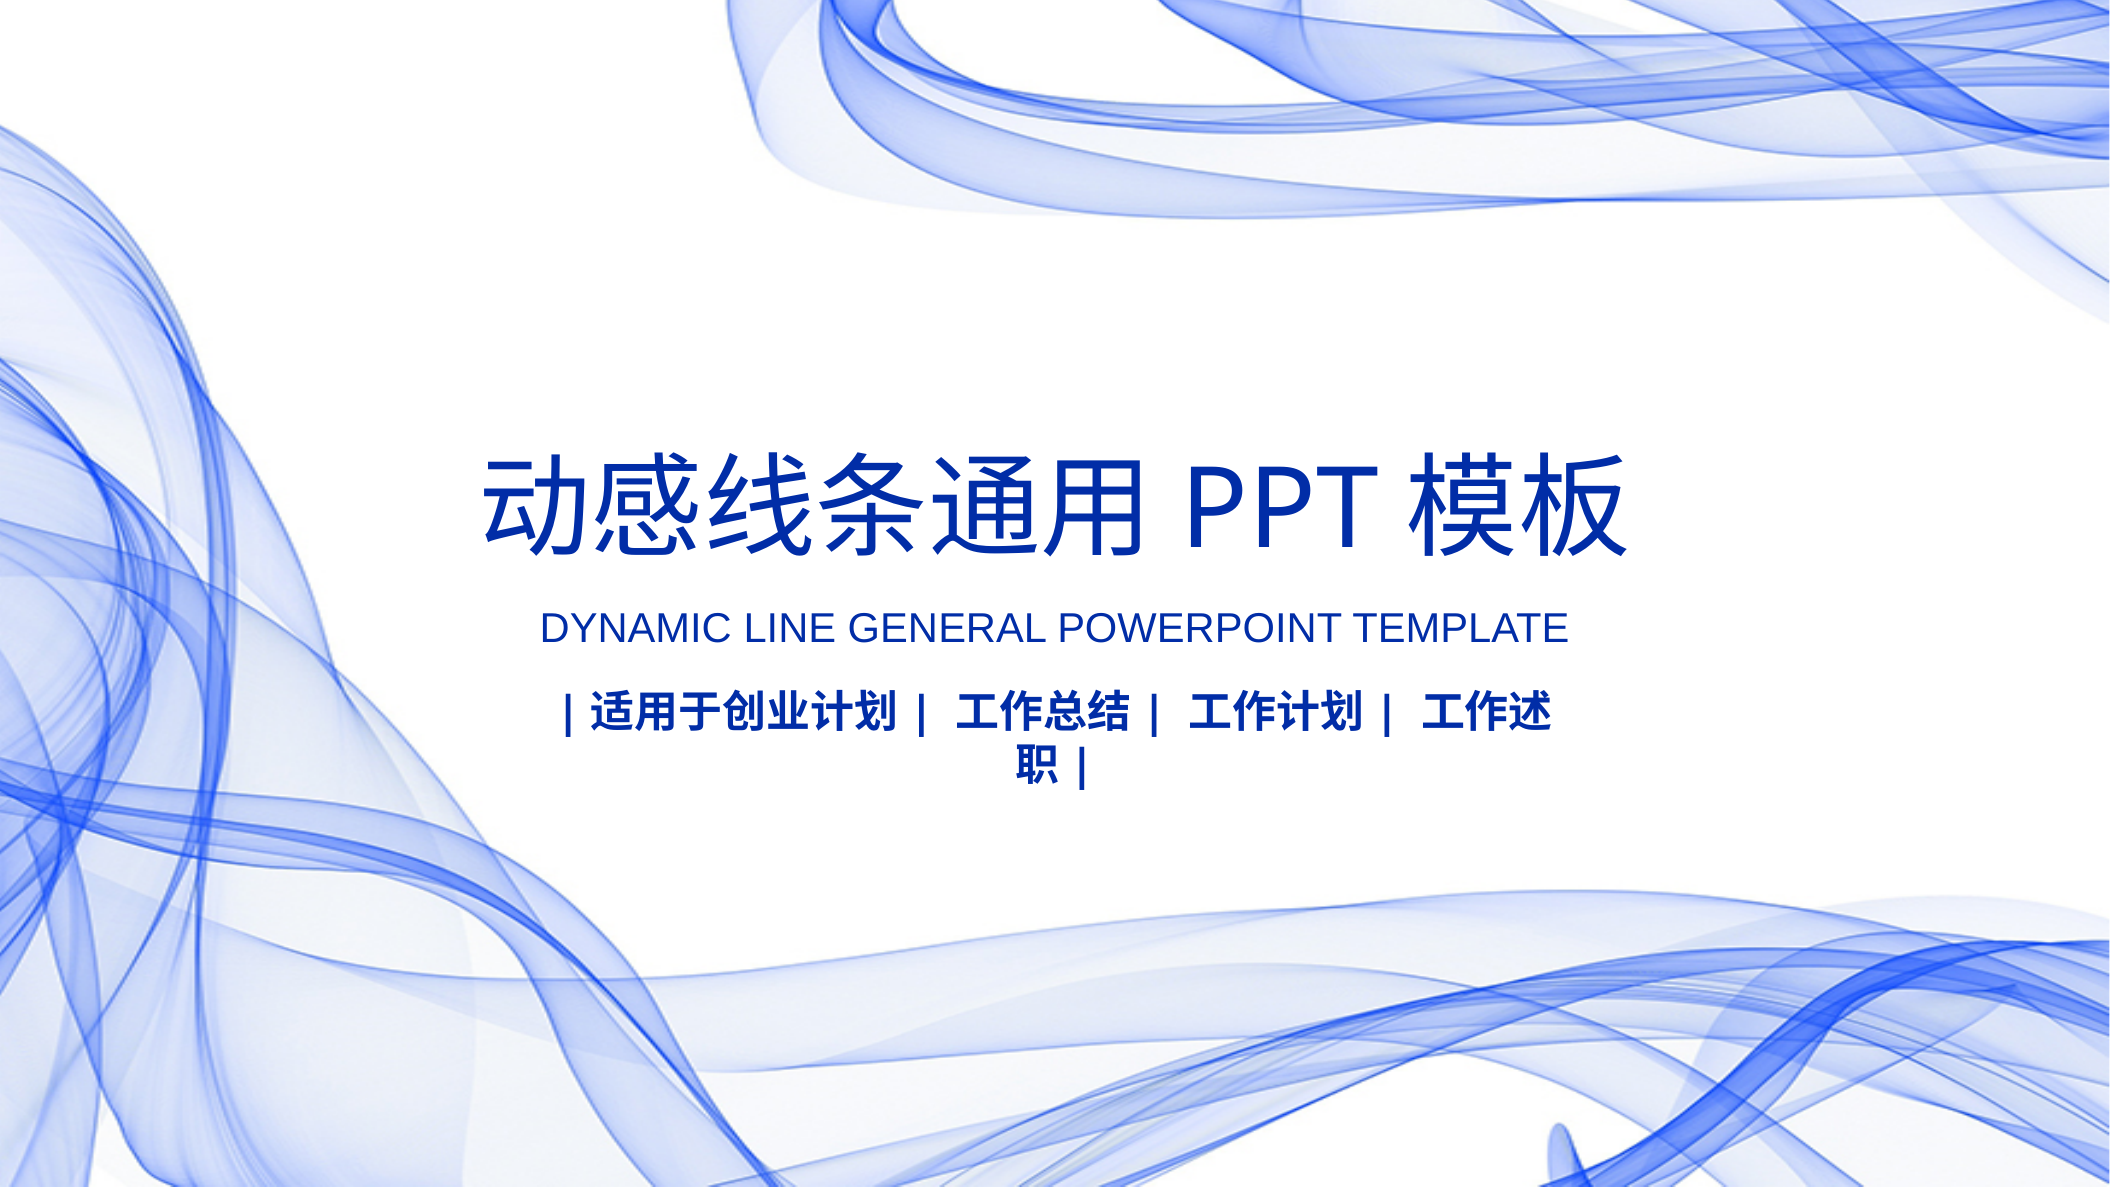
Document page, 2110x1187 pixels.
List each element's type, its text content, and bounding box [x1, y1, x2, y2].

text_box |适用于创业计划| 工作总结| 工作计划| 工作述职| [538, 676, 1571, 797]
text_box [0, 0, 2110, 1187]
text_box 动感线条通用PPT模板 [269, 427, 1840, 578]
text_box Dynamic line general powerpoint template [383, 593, 1726, 658]
